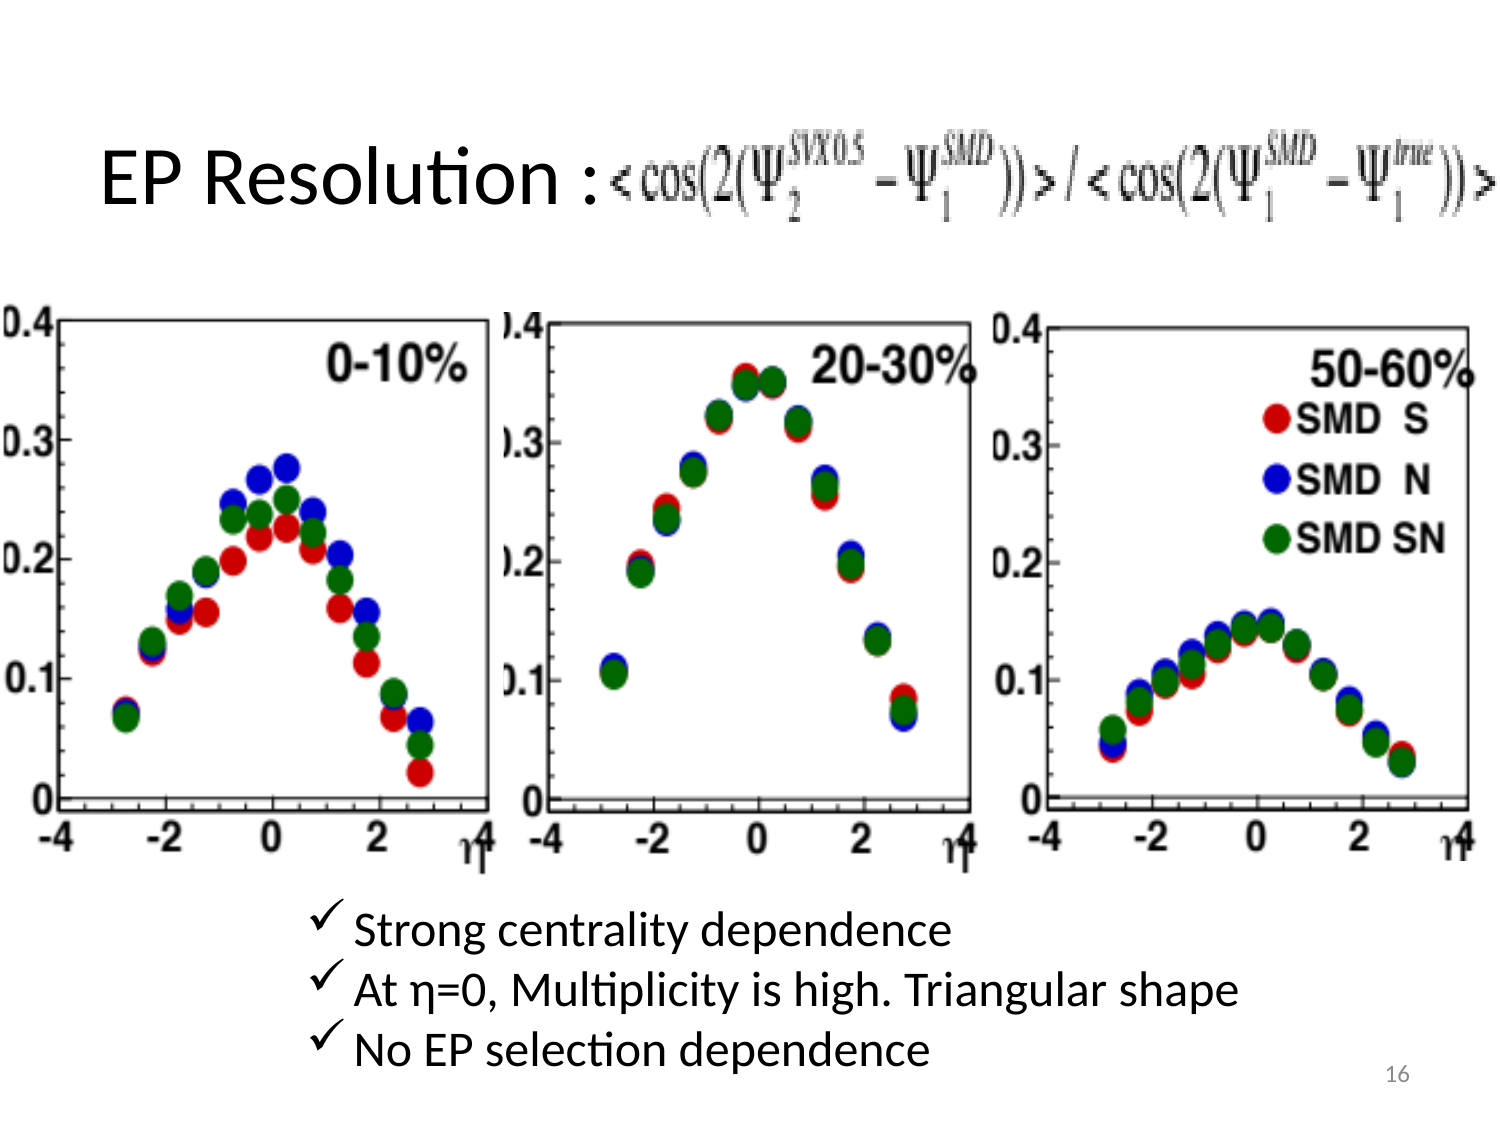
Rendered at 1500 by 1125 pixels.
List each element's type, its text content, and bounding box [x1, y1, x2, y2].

text_box Strong centrality dependence At η=0, Multiplicity is high. Triangular shape No EP selection dependence [292, 868, 1479, 1084]
picture [0, 299, 979, 887]
picture [984, 295, 1480, 861]
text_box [605, 114, 1500, 229]
title EP Resolution : [85, 77, 1436, 265]
slide_number 16 [1074, 1042, 1425, 1103]
